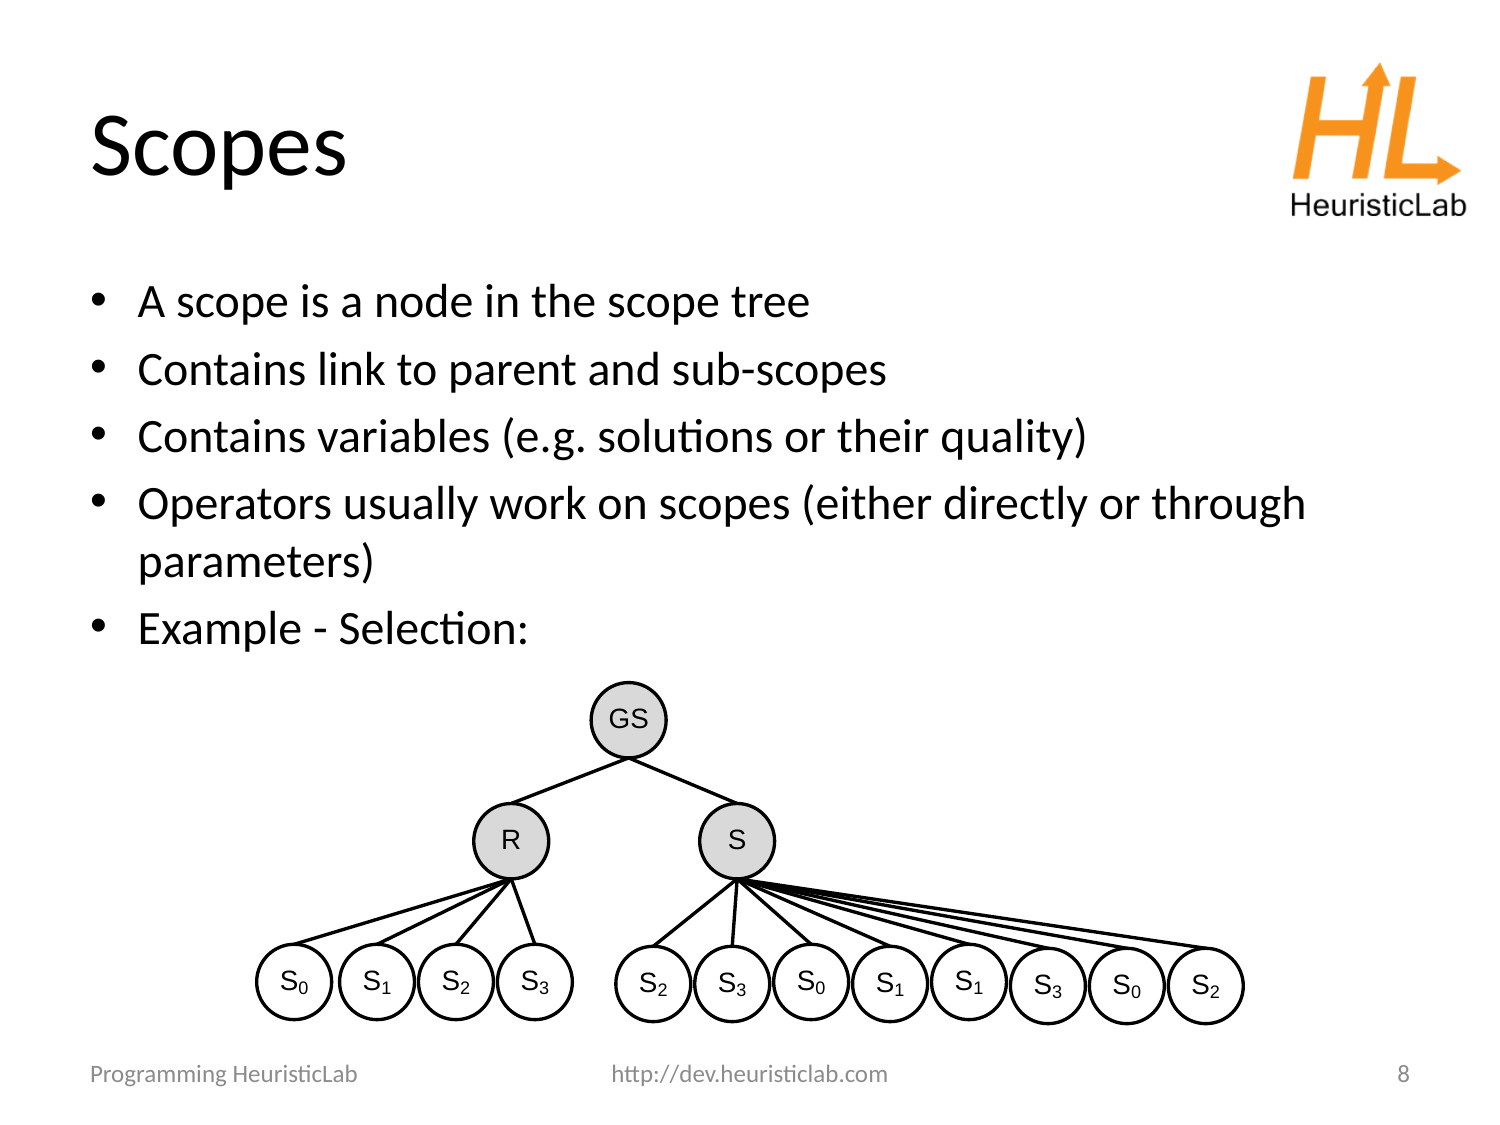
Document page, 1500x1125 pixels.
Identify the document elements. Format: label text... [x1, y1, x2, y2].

picture [1281, 27, 1474, 244]
list A scope is a node in the scope tree Contains link to parent and sub-scopes Contains variables (e.g. solutions or their quality) Operators usually work on scopes (either directly or through parameters) Example - Selection: [75, 262, 1425, 664]
picture [237, 663, 1263, 1043]
slide_number 8 [1074, 1042, 1425, 1103]
slide_number Programming HeuristicLab [75, 1042, 425, 1103]
title Scopes [75, 45, 1282, 233]
footer http://dev.heuristiclab.com [512, 1051, 988, 1103]
